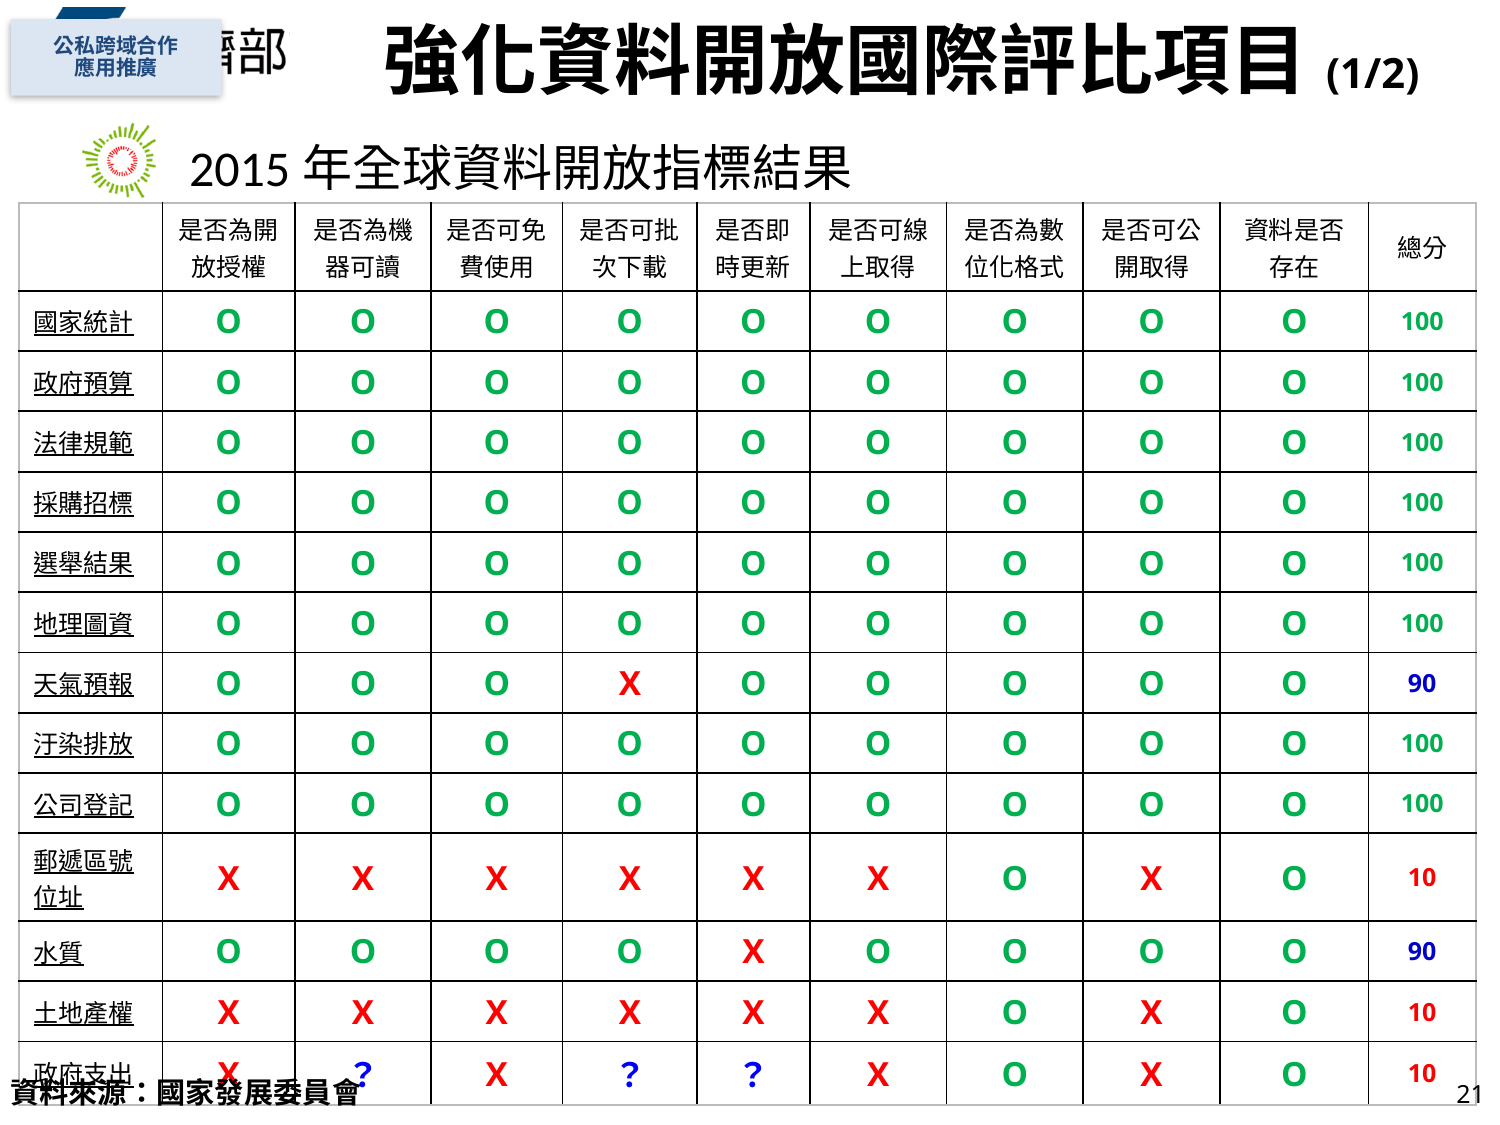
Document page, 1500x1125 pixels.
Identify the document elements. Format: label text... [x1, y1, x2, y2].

table_cell O [947, 533, 1082, 591]
table_cell 汙染排放 [20, 714, 162, 772]
table_cell O [163, 473, 294, 531]
table_cell O [296, 533, 430, 591]
table_cell 100 [1369, 412, 1475, 471]
table_cell 國家統計 [20, 292, 162, 350]
table_cell O [1084, 922, 1219, 980]
table_cell X [1084, 982, 1219, 1041]
table_cell O [947, 982, 1082, 1041]
table_cell ？ [563, 1042, 696, 1104]
table_cell O [563, 593, 696, 652]
table_cell O [432, 533, 562, 591]
table_cell 地理圖資 [20, 593, 162, 652]
table_cell X [698, 834, 809, 920]
table_cell O [811, 352, 946, 410]
table_cell O [947, 922, 1082, 980]
table_cell O [811, 653, 946, 712]
table_cell 100 [1369, 774, 1475, 832]
table_cell X [432, 834, 562, 920]
table_header 總分 [1369, 204, 1475, 290]
table_cell O [1221, 653, 1368, 712]
table_cell ？ [698, 1042, 809, 1104]
table_cell O [432, 412, 562, 471]
table_cell 採購招標 [20, 473, 162, 531]
picture [11, 7, 226, 90]
table_cell 郵遞區號位址 [20, 834, 162, 920]
table_cell O [163, 533, 294, 591]
table_cell O [1084, 473, 1219, 531]
table_cell X [1084, 1042, 1219, 1104]
table_cell O [296, 774, 430, 832]
table_cell 10 [1369, 1042, 1475, 1065]
table_cell 100 [1369, 714, 1475, 772]
table_header 是否可線上取得 [811, 204, 946, 290]
table_cell X [563, 834, 696, 920]
table_cell X [563, 982, 696, 1041]
table_cell O [698, 653, 809, 712]
title 2015年全球資料開放指標結果 [158, 113, 883, 202]
table_cell O [811, 292, 946, 350]
table_cell 100 [1369, 533, 1475, 591]
table_cell O [1084, 593, 1219, 652]
table_cell O [947, 714, 1082, 772]
table_cell O [811, 533, 946, 591]
table_cell 90 [1369, 922, 1475, 980]
table_cell O [1084, 533, 1219, 591]
table_cell X [296, 834, 430, 920]
table_cell 政府預算 [20, 352, 162, 410]
table_cell ？ [296, 1042, 430, 1104]
table_cell O [563, 292, 696, 350]
table_cell X [698, 922, 809, 980]
table_cell O [432, 774, 562, 832]
table_cell 公司登記 [20, 774, 162, 832]
text_box 強化資料開放國際評比項目(1/2) [226, 4, 1500, 111]
table_cell O [296, 292, 430, 350]
table_cell 選舉結果 [20, 533, 162, 591]
table_cell O [432, 593, 562, 652]
table_cell O [296, 922, 430, 980]
table_cell 土地產權 [20, 982, 162, 1041]
table_cell O [698, 292, 809, 350]
table_cell 100 [1369, 473, 1475, 531]
table_header 是否為開放授權 [163, 204, 294, 290]
table_cell O [163, 922, 294, 980]
text_box 資料來源：國家發展委員會 [0, 1067, 377, 1117]
table_cell O [432, 714, 562, 772]
table_header 是否可公開取得 [1084, 204, 1219, 290]
table_cell O [163, 352, 294, 410]
table_cell O [698, 714, 809, 772]
table_cell X [163, 834, 294, 920]
table_cell O [563, 352, 696, 410]
table_cell O [947, 653, 1082, 712]
table_cell O [296, 714, 430, 772]
table_cell X [563, 653, 696, 712]
table_cell O [163, 774, 294, 832]
table_cell O [1221, 352, 1368, 410]
table_cell O [811, 774, 946, 832]
table_cell O [296, 593, 430, 652]
table_cell O [432, 473, 562, 531]
table_cell O [1084, 653, 1219, 712]
table_cell O [698, 774, 809, 832]
table_cell O [1221, 982, 1368, 1041]
table_cell O [947, 412, 1082, 471]
table_cell O [1221, 533, 1368, 591]
table_cell O [1221, 473, 1368, 531]
table_cell O [296, 473, 430, 531]
table_cell O [163, 593, 294, 652]
table_cell O [811, 714, 946, 772]
table_cell O [432, 922, 562, 980]
table_cell 法律規範 [20, 412, 162, 471]
table_cell X [811, 1042, 946, 1104]
table_header 是否即時更新 [698, 204, 809, 290]
table_cell X [432, 982, 562, 1041]
table_cell O [163, 714, 294, 772]
table_cell 天氣預報 [20, 653, 162, 712]
table_cell 100 [1369, 292, 1475, 350]
table_cell 10 [1369, 834, 1475, 920]
table_cell O [698, 352, 809, 410]
table_cell O [947, 292, 1082, 350]
table_cell O [432, 653, 562, 712]
table_cell O [563, 533, 696, 591]
table_cell O [1221, 412, 1368, 471]
table_cell O [811, 922, 946, 980]
table_header 是否為機器可讀 [296, 204, 430, 290]
table_cell O [1221, 593, 1368, 652]
table_cell O [947, 593, 1082, 652]
table_cell O [1221, 922, 1368, 980]
table_cell X [698, 982, 809, 1041]
table_cell 政府支出 [20, 1042, 162, 1067]
table_cell X [811, 834, 946, 920]
table_cell O [698, 412, 809, 471]
table_cell O [811, 412, 946, 471]
table_cell X [811, 982, 946, 1041]
table_cell X [432, 1042, 562, 1104]
table_cell O [1084, 352, 1219, 410]
table_cell O [811, 473, 946, 531]
table_header 是否可批次下載 [563, 204, 696, 290]
table_cell X [163, 1042, 294, 1067]
table_cell O [432, 352, 562, 410]
table_cell O [1221, 1042, 1368, 1065]
table_cell O [432, 292, 562, 350]
slide_number 21 [1149, 1065, 1500, 1125]
table_cell O [947, 774, 1082, 832]
table_cell O [947, 834, 1082, 920]
table_cell O [563, 922, 696, 980]
table_cell O [1084, 774, 1219, 832]
table_cell O [698, 473, 809, 531]
table_cell 100 [1369, 352, 1475, 410]
table_cell O [163, 653, 294, 712]
table_cell O [698, 593, 809, 652]
table_header [20, 204, 162, 290]
table_header 是否可免費使用 [432, 204, 562, 290]
table_cell O [1221, 774, 1368, 832]
table_cell 100 [1369, 593, 1475, 652]
table_cell 水質 [20, 922, 162, 980]
table_header 是否為數位化格式 [947, 204, 1082, 290]
table_cell O [1221, 292, 1368, 350]
table_cell O [1084, 412, 1219, 471]
table_cell O [296, 653, 430, 712]
table_cell O [563, 473, 696, 531]
table_cell 10 [1369, 982, 1475, 1041]
table_cell O [1221, 714, 1368, 772]
table_cell O [947, 1042, 1082, 1104]
table_cell O [1084, 714, 1219, 772]
table_cell O [1221, 834, 1368, 920]
table_cell O [296, 412, 430, 471]
table_cell O [811, 593, 946, 652]
table_cell 90 [1369, 653, 1475, 712]
table_cell X [163, 982, 294, 1041]
table_cell O [947, 473, 1082, 531]
table_cell O [947, 352, 1082, 410]
table_cell O [563, 714, 696, 772]
table_cell O [163, 412, 294, 471]
table_cell X [1084, 834, 1219, 920]
table_cell O [296, 352, 430, 410]
table_cell O [563, 774, 696, 832]
table_cell O [1084, 292, 1219, 350]
table_cell O [563, 412, 696, 471]
text_box 公私跨域合作應用推廣 [10, 19, 222, 96]
table_cell X [296, 982, 430, 1041]
table_cell O [698, 533, 809, 591]
picture [78, 118, 165, 204]
table_cell O [163, 292, 294, 350]
table_header 資料是否存在 [1221, 204, 1368, 290]
